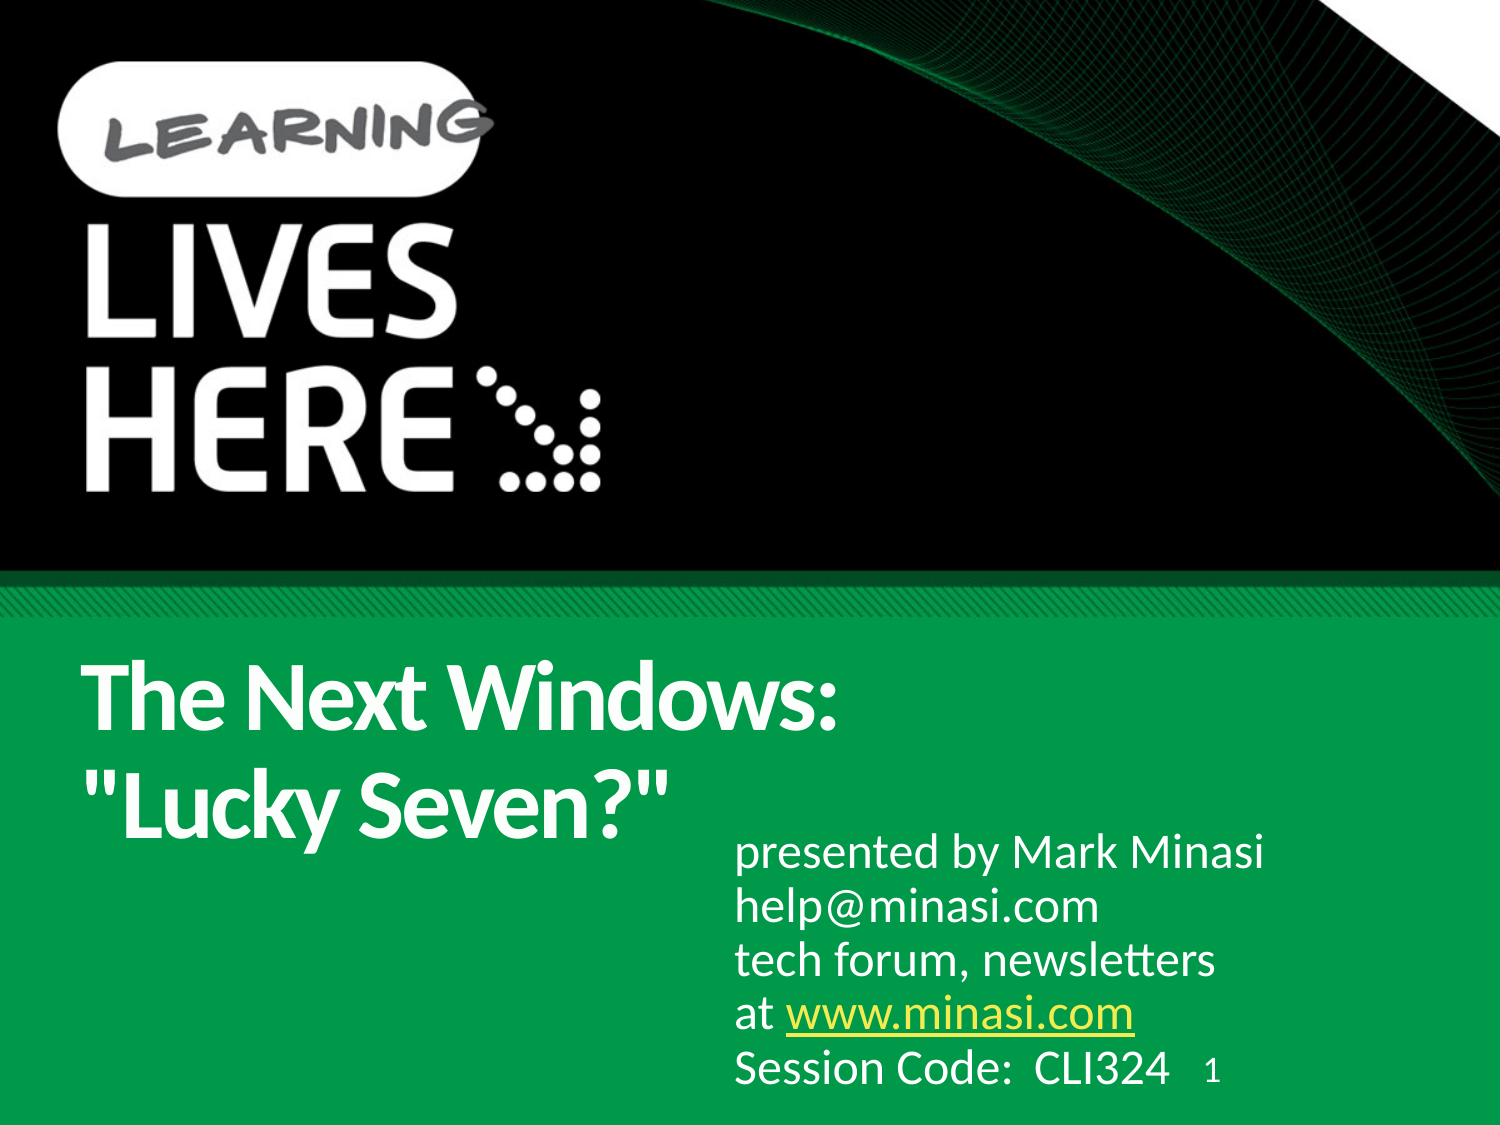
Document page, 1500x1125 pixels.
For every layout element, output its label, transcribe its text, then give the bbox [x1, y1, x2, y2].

slide_number 1 [1187, 1037, 1500, 1113]
title The Next Windows: "Lucky Seven?" [80, 644, 1380, 864]
picture [0, 0, 1500, 1125]
subtitle presented by Mark Minasi help@minasi.com tech forum, newsletters at www.minasi.com Session Code: CLI324 [734, 825, 1360, 901]
